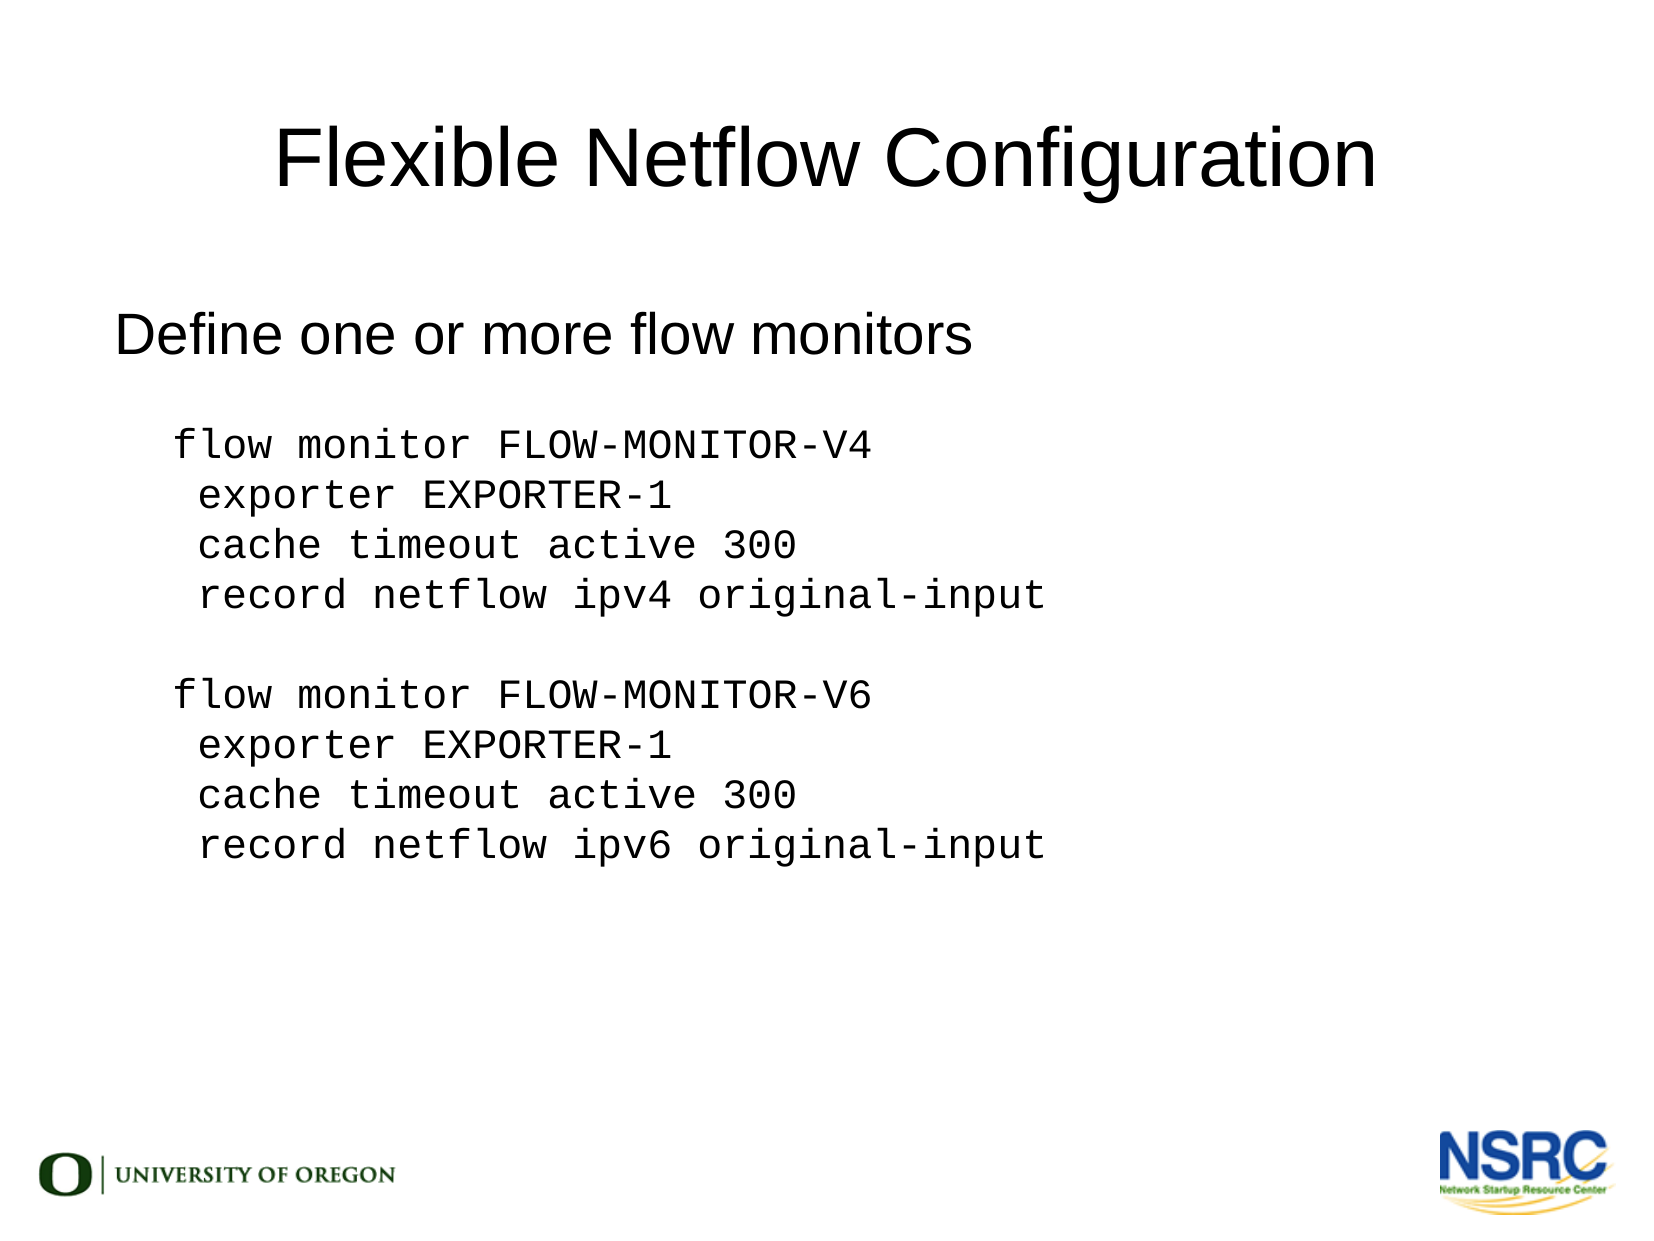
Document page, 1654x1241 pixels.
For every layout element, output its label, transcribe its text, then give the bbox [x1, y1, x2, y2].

text_box Flexible Netflow Configuration [82, 49, 1571, 257]
picture [37, 1151, 397, 1198]
text_box Define one or more flow monitors flow monitor FLOW-MONITOR-V4 exporter EXPORTER-1 cache timeout active 300 record netflow ipv4 original-input flow monitor FLOW-MONITOR-V6 exporter EXPORTER-1 cache timeout active 300 record netflow ipv6 original-input [82, 289, 1571, 1108]
picture [1440, 1130, 1616, 1215]
